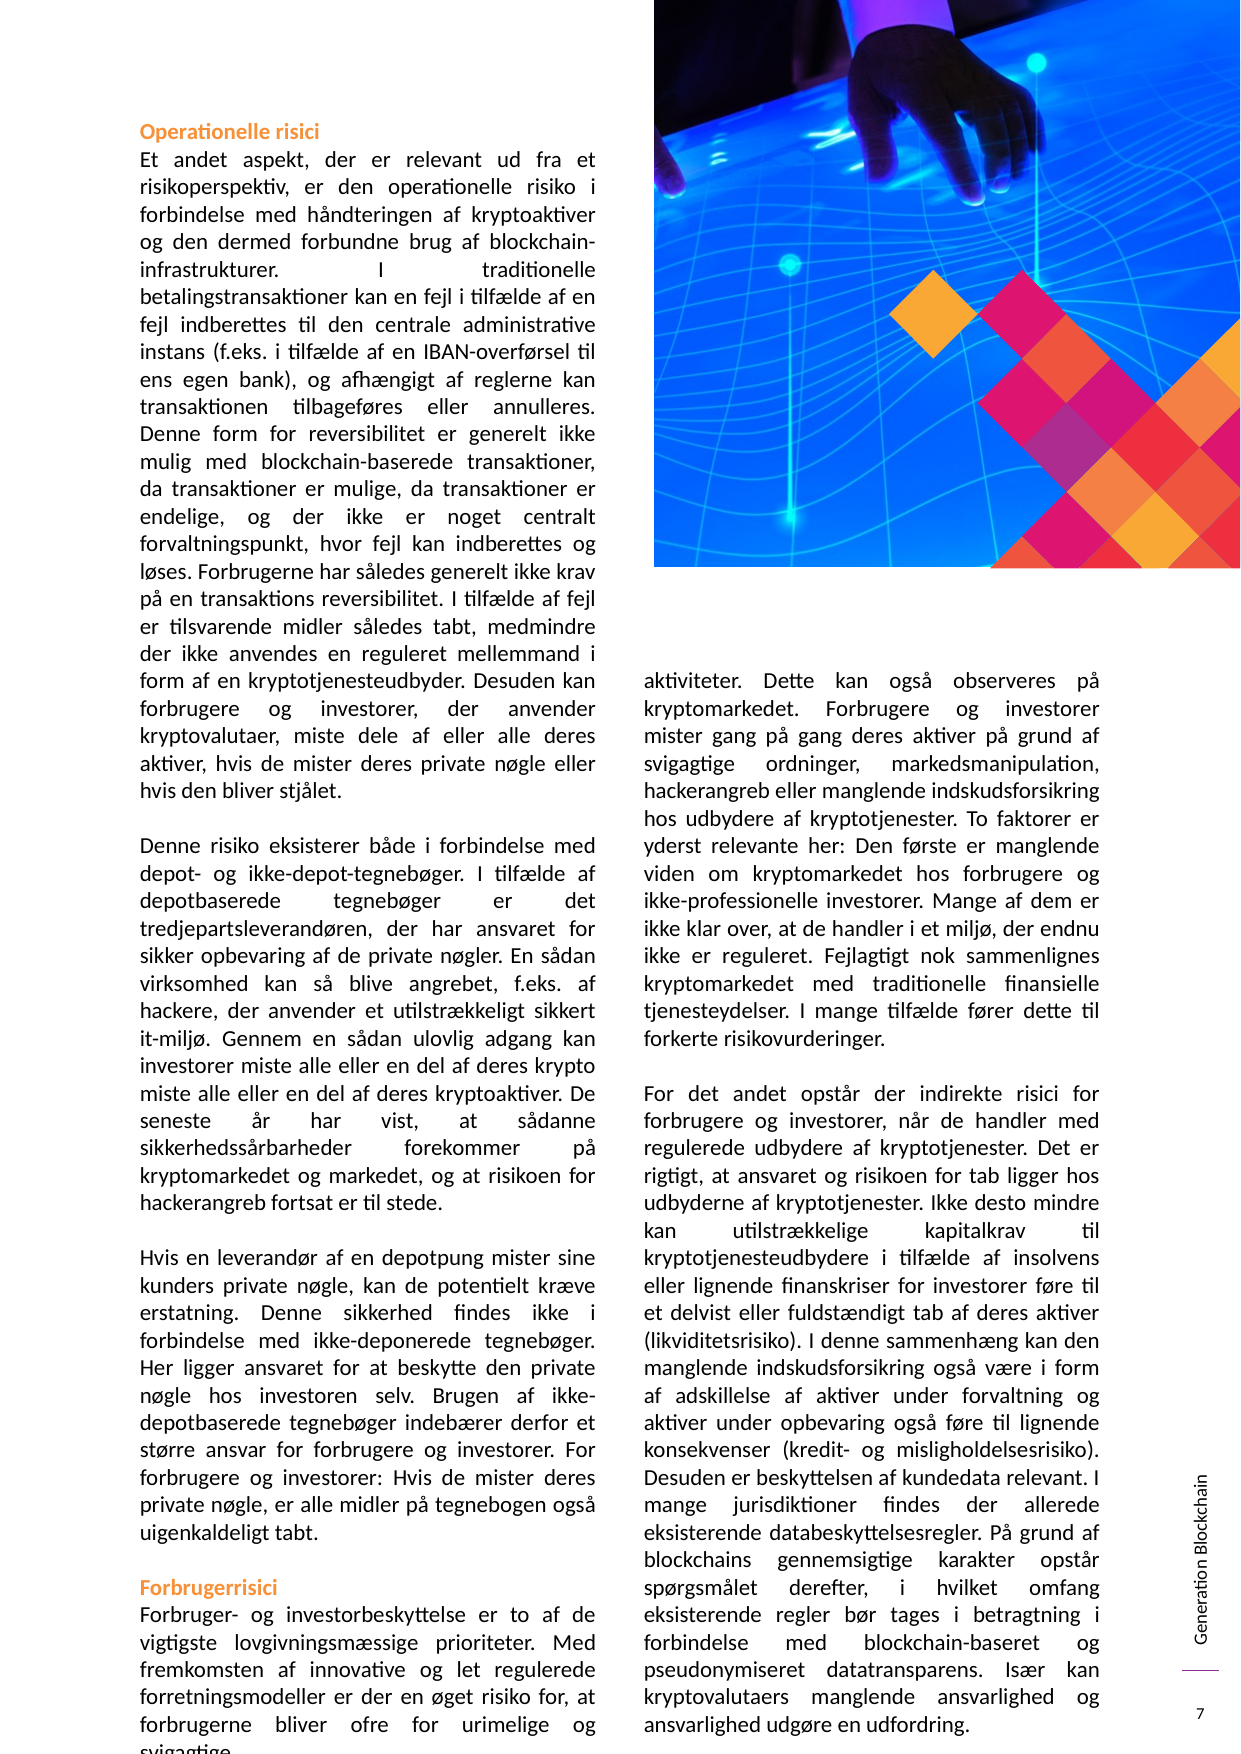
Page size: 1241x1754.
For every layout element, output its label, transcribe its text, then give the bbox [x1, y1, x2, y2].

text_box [901, 269, 1241, 591]
picture [654, 0, 1241, 567]
text_box Operationelle risici Et andet aspekt, der er relevant ud fra et risikoperspektiv, er den operationelle risiko i forbindelse med håndteringen af kryptoaktiver og den dermed forbundne brug af blockchain-infrastrukturer. I traditionelle betalingstransaktioner kan en fejl i tilfælde af en fejl indberettes til den centrale administrative instans (f.eks. i tilfælde af en IBAN-overførsel til ens egen bank), og afhængigt af reglerne kan transaktionen tilbageføres eller annulleres. Denne form for reversibilitet er generelt ikke mulig med blockchain-baserede transaktioner, da transaktioner er mulige, da transaktioner er endelige, og der ikke er noget centralt forvaltningspunkt, hvor fejl kan indberettes og løses. Forbrugerne har således generelt ikke krav på en transaktions reversibilitet. I tilfælde af fejl er tilsvarende midler således tabt, medmindre der ikke anvendes en reguleret mellemmand i form af en kryptotjenesteudbyder. Desuden kan forbrugere og investorer, der anvender kryptovalutaer, miste dele af eller alle deres aktiver, hvis de mister deres private nøgle eller hvis den bliver stjålet. Denne risiko eksisterer både i forbindelse med depot- og ikke-depot-tegnebøger. I tilfælde af depotbaserede tegnebøger er det tredjepartsleverandøren, der har ansvaret for sikker opbevaring af de private nøgler. En sådan virksomhed kan så blive angrebet, f.eks. af hackere, der anvender et utilstrækkeligt sikkert it-miljø. Gennem en sådan ulovlig adgang kan investorer miste alle eller en del af deres krypto miste alle eller en del af deres kryptoaktiver. De seneste år har vist, at sådanne sikkerhedssårbarheder forekommer på kryptomarkedet og markedet, og at risikoen for hackerangreb fortsat er til stede. Hvis en leverandør af en depotpung mister sine kunders private nøgle, kan de potentielt kræve erstatning. Denne sikkerhed findes ikke i forbindelse med ikke-deponerede tegnebøger. Her ligger ansvaret for at beskytte den private nøgle hos investoren selv. Brugen af ikke-depotbaserede tegnebøger indebærer derfor et større ansvar for forbrugere og investorer. For forbrugere og investorer: Hvis de mister deres private nøgle, er alle midler på tegnebogen også uigenkaldeligt tabt. Forbrugerrisici Forbruger- og investorbeskyttelse er to af de vigtigste lovgivningsmæssige prioriteter. Med fremkomsten af innovative og let regulerede forretningsmodeller er der en øget risiko for, at forbrugerne bliver ofre for urimelige og svigagtige aktiviteter. Dette kan også observeres på kryptomarkedet. Forbrugere og investorer mister gang på gang deres aktiver på grund af svigagtige ordninger, markedsmanipulation, hackerangreb eller manglende indskudsforsikring hos udbydere af kryptotjenester. To faktorer er yderst relevante her: Den første er manglende viden om kryptomarkedet hos forbrugere og ikke-professionelle investorer. Mange af dem er ikke klar over, at de handler i et miljø, der endnu ikke er reguleret. Fejlagtigt nok sammenlignes kryptomarkedet med traditionelle finansielle tjenesteydelser. I mange tilfælde fører dette til forkerte risikovurderinger. For det andet opstår der indirekte risici for forbrugere og investorer, når de handler med regulerede udbydere af kryptotjenester. Det er rigtigt, at ansvaret og risikoen for tab ligger hos udbyderne af kryptotjenester. Ikke desto mindre kan utilstrækkelige kapitalkrav til kryptotjenesteudbydere i tilfælde af insolvens eller lignende finanskriser for investorer føre til et delvist eller fuldstændigt tab af deres aktiver (likviditetsrisiko). I denne sammenhæng kan den manglende indskudsforsikring også være i form af adskillelse af aktiver under forvaltning og aktiver under opbevaring også føre til lignende konsekvenser (kredit- og misligholdelsesrisiko). Desuden er beskyttelsen af kundedata relevant. I mange jurisdiktioner findes der allerede eksisterende databeskyttelsesregler. På grund af blockchains gennemsigtige karakter opstår spørgsmålet derefter, i hvilket omfang eksisterende regler bør tages i betragtning i forbindelse med blockchain-baseret og pseudonymiseret datatransparens. Især kan kryptovalutaers manglende ansvarlighed og ansvarlighed udgøre en udfordring. [124, 109, 1116, 1675]
slide_number 7 [1169, 1674, 1231, 1751]
